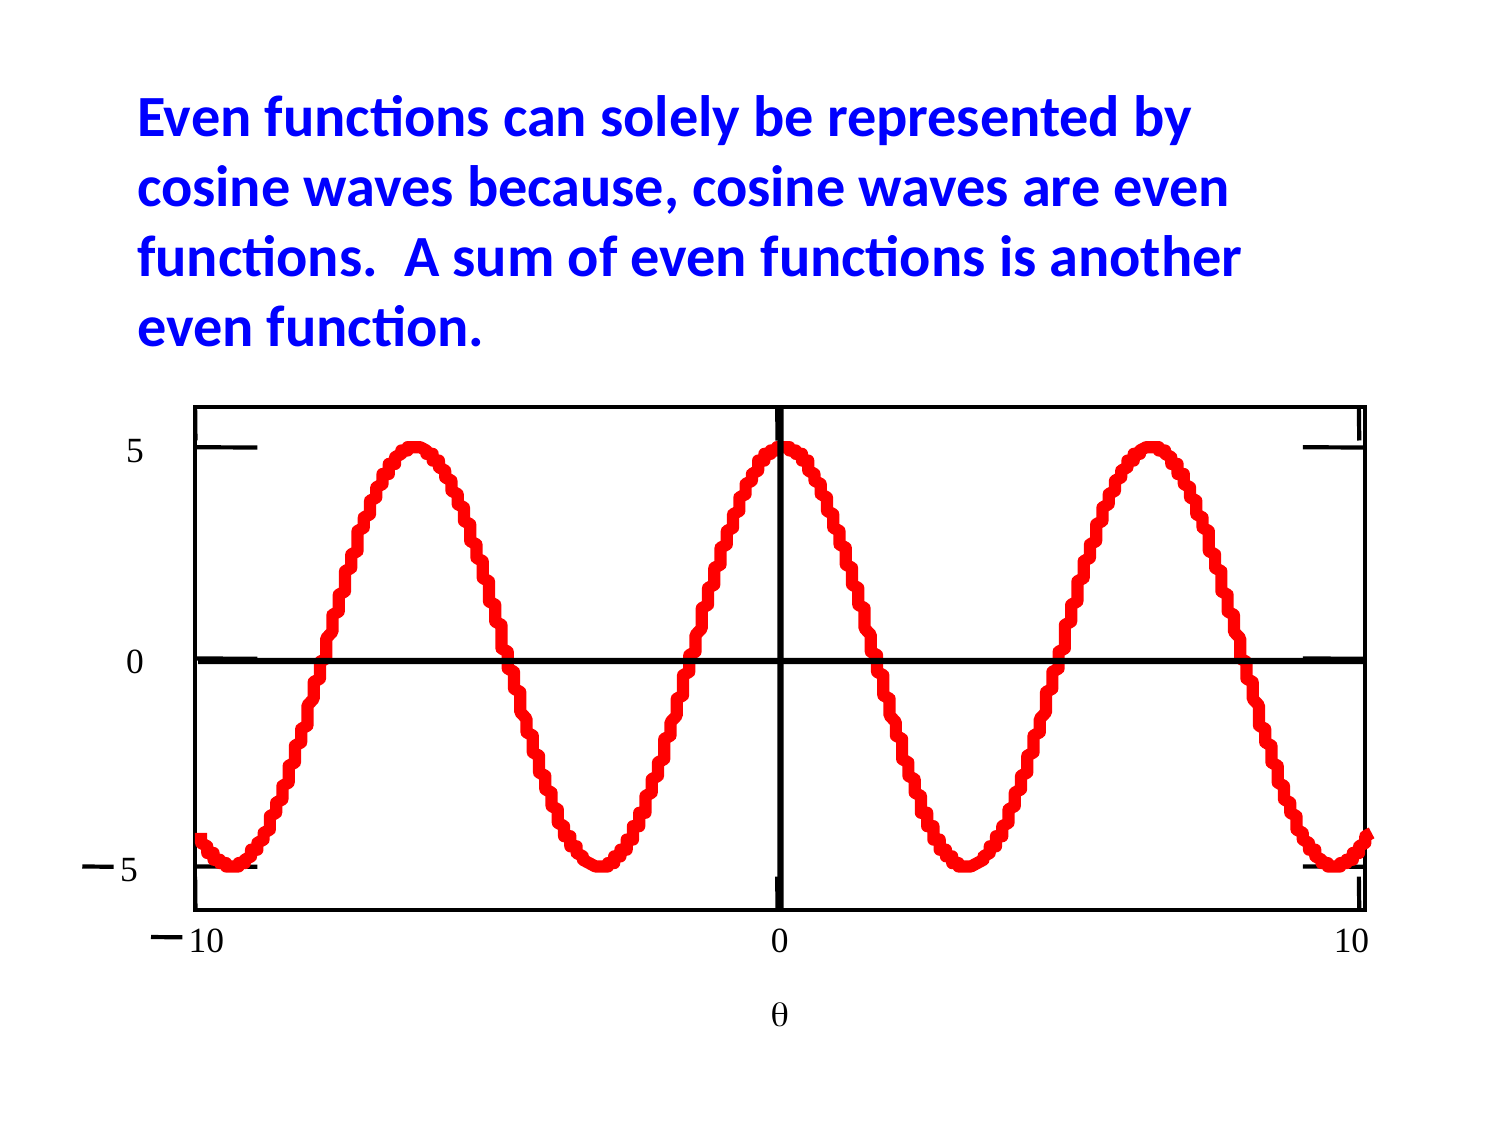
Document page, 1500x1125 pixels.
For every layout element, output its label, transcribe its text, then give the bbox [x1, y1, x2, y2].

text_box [81, 406, 1372, 1034]
text_box Even functions can solely be represented by cosine waves because, cosine waves are even functions. A sum of even functions is another even function. [122, 70, 1343, 366]
